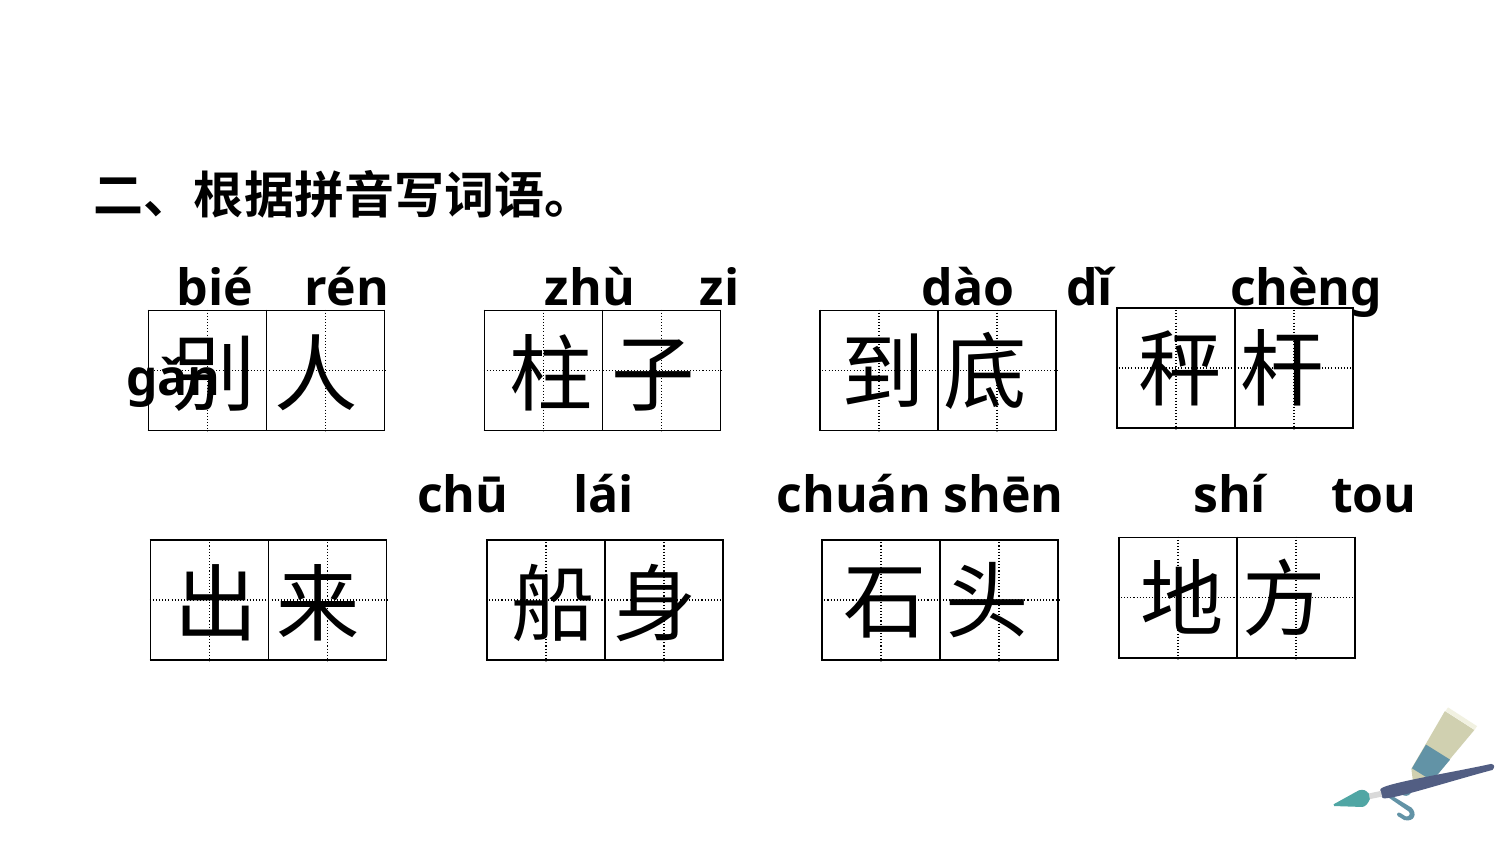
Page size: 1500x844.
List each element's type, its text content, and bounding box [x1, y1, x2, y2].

table_header [1118, 309, 1123, 368]
text_box 船 身 [496, 543, 712, 659]
table_cell [1296, 598, 1354, 657]
table_cell [823, 600, 881, 659]
table_header [821, 311, 827, 370]
text_box 柱 子 [494, 314, 710, 429]
table_header [149, 311, 207, 370]
table_cell [712, 600, 722, 659]
table_header [325, 311, 384, 370]
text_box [1358, 708, 1481, 844]
table_header [1045, 541, 1057, 600]
table_header [485, 311, 544, 370]
table_header [1120, 538, 1125, 598]
text_box 别 人 [157, 314, 373, 429]
text_box 石 头 [829, 541, 1045, 656]
table_cell [821, 370, 879, 430]
text_box chū lái chuán shēn shí tou dì fɑnɡ [402, 455, 1500, 530]
table_cell [149, 370, 207, 430]
text_box 出 来 [160, 543, 376, 659]
table_header [328, 541, 386, 600]
table_header [151, 541, 210, 600]
text_box 二、根据拼音写词语。 [79, 125, 626, 231]
table_header [1339, 309, 1352, 368]
table_cell [151, 600, 160, 659]
table_cell [1294, 368, 1352, 427]
table_header [488, 541, 546, 600]
table_header [823, 541, 829, 600]
table_cell [485, 370, 544, 430]
table_cell [999, 600, 1057, 659]
table_header [662, 311, 720, 370]
table_cell [997, 370, 1055, 430]
table_cell [488, 600, 496, 659]
table_header [1042, 311, 1055, 370]
text_box 到 底 [827, 311, 1042, 427]
table_header [664, 541, 722, 600]
text_box 地 方 [1125, 538, 1341, 654]
table_header [1341, 538, 1354, 598]
table_cell [1120, 598, 1178, 657]
table_cell [376, 600, 386, 659]
text_box 秤 杆 [1123, 308, 1339, 424]
text_box bié rén zhù zi dào dǐ chènɡ ɡǎn [37, 217, 1425, 413]
table_cell [325, 370, 384, 430]
table_cell [1118, 368, 1176, 427]
table_cell [662, 370, 720, 430]
